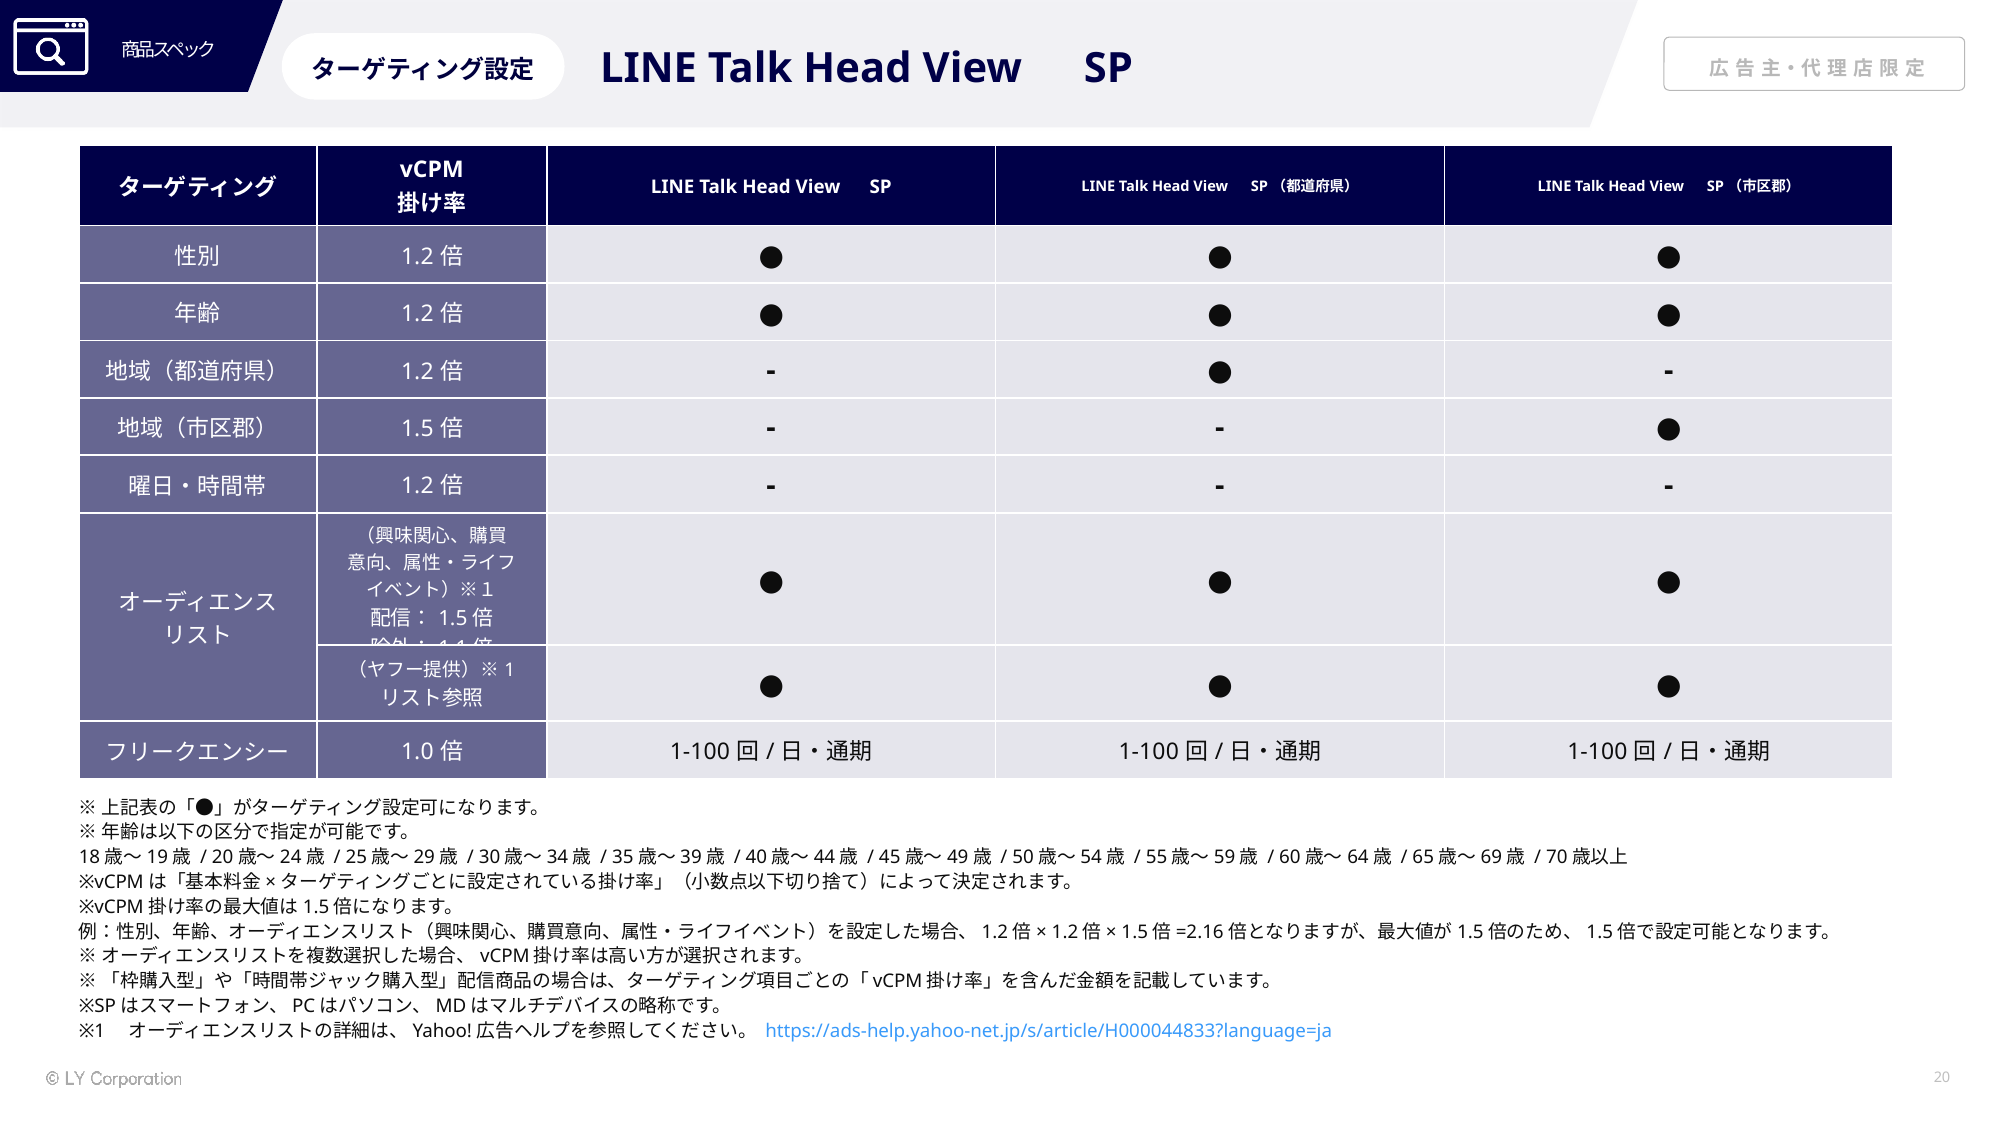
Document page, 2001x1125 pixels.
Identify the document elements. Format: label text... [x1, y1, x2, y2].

table_header LINE Talk Head View SP（市区郡） [1445, 146, 1892, 225]
table_header LINE Talk Head View SP（都道府県） [996, 146, 1444, 225]
table_cell 1-100回/日・通期 [548, 722, 995, 778]
table_header LINE Talk Head View SP [548, 146, 995, 225]
table_cell ● [1445, 514, 1892, 644]
table_cell ● [548, 226, 995, 282]
table_cell 1-100回/日・通期 [1445, 722, 1892, 778]
text_box ※上記表の「●」がターゲティング設定可になります。 ※年齢は以下の区分で指定が可能です。 18歳～19歳 / 20歳～24歳 / 25歳～29歳 / 30歳～34歳 / 35歳～39歳 / 40歳～44歳 / 45歳～49歳 / 50歳～54歳 / 55歳～59歳 / 60歳～64歳 / 65歳～69歳 / 70歳以上 ※vCPMは「基本料金×ターゲティングごとに設定されている掛け率」（小数点以下切り捨て）によって決定されます。 ※vCPM掛け率の最大値は1.5倍になります。 例：性別、年齢、オーディエンスリスト（興味関心、購買意向、属性・ライフイベント）を設定した場合、1.2倍× 1.2倍× 1.5倍=2.16倍となりますが、最大値が1.5倍のため、1.5倍で設定可能となります。 ※オーディエンスリストを複数選択した場合、vCPM掛け率は高い方が選択されます。 ※「枠購入型」や「時間帯ジャック購入型」配信商品の場合は、ターゲティング項目ごとの「vCPM掛け率」を含んだ金額を記載しています。 ※SPはスマートフォン、PCはパソコン、MDはマルチデバイスの略称です。 ※1 オーディエンスリストの詳細は、Yahoo!広告ヘルプを参照してください。 https://ads-help.yahoo-net.jp/s/article/H000044833?language=ja [78, 785, 1922, 1052]
table_cell 地域（市区郡） [80, 399, 316, 454]
table_cell - [1445, 456, 1892, 512]
table_cell ● [548, 284, 995, 340]
table_cell 年齢 [80, 284, 316, 340]
table_cell ● [548, 646, 995, 720]
table_cell （興味関心、購買 意向、属性・ライフ イベント）※１ 配信：1.5倍 除外：1.1倍 [318, 514, 546, 644]
table_cell 1.2倍 [318, 456, 546, 512]
table_cell ● [548, 514, 995, 644]
table_cell - [996, 456, 1444, 512]
picture [46, 1071, 181, 1088]
table_cell ● [996, 341, 1444, 397]
table_cell ● [1445, 399, 1892, 454]
table_cell 1.2倍 [318, 284, 546, 340]
table_cell ● [996, 284, 1444, 340]
table_cell - [548, 341, 995, 397]
table_cell （ヤフー提供）※1 リスト参照 [318, 646, 546, 720]
list LINE Talk Head View SP [599, 41, 1481, 97]
table_cell - [1445, 341, 1892, 397]
table_cell ● [1445, 284, 1892, 340]
table_cell 1.2倍 [318, 341, 546, 397]
table_cell 地域（都道府県） [80, 341, 316, 397]
table_header vCPM 掛け率 [318, 146, 546, 225]
table_cell - [996, 399, 1444, 454]
table_cell ● [1445, 226, 1892, 282]
table_cell - [548, 399, 995, 454]
table_cell フリークエンシー [80, 722, 316, 778]
table_cell ● [996, 646, 1444, 720]
table_header ターゲティング [80, 146, 316, 225]
table_cell ● [996, 514, 1444, 644]
text_box ターゲティング設定 [280, 31, 567, 102]
table_cell 1.0倍 [318, 722, 546, 778]
table_cell 1-100回/日・通期 [996, 722, 1444, 778]
table_cell 曜日・時間帯 [80, 456, 316, 512]
text_box 商品スペック [97, 13, 240, 81]
table_cell 性別 [80, 226, 316, 282]
picture [8, 4, 92, 88]
table_cell 1.2倍 [318, 226, 546, 282]
table_cell オーディエンス リスト [80, 514, 316, 720]
table_cell 1.5倍 [318, 399, 546, 454]
table_cell ● [996, 226, 1444, 282]
table_cell - [548, 456, 995, 512]
table_cell ● [1445, 646, 1892, 720]
